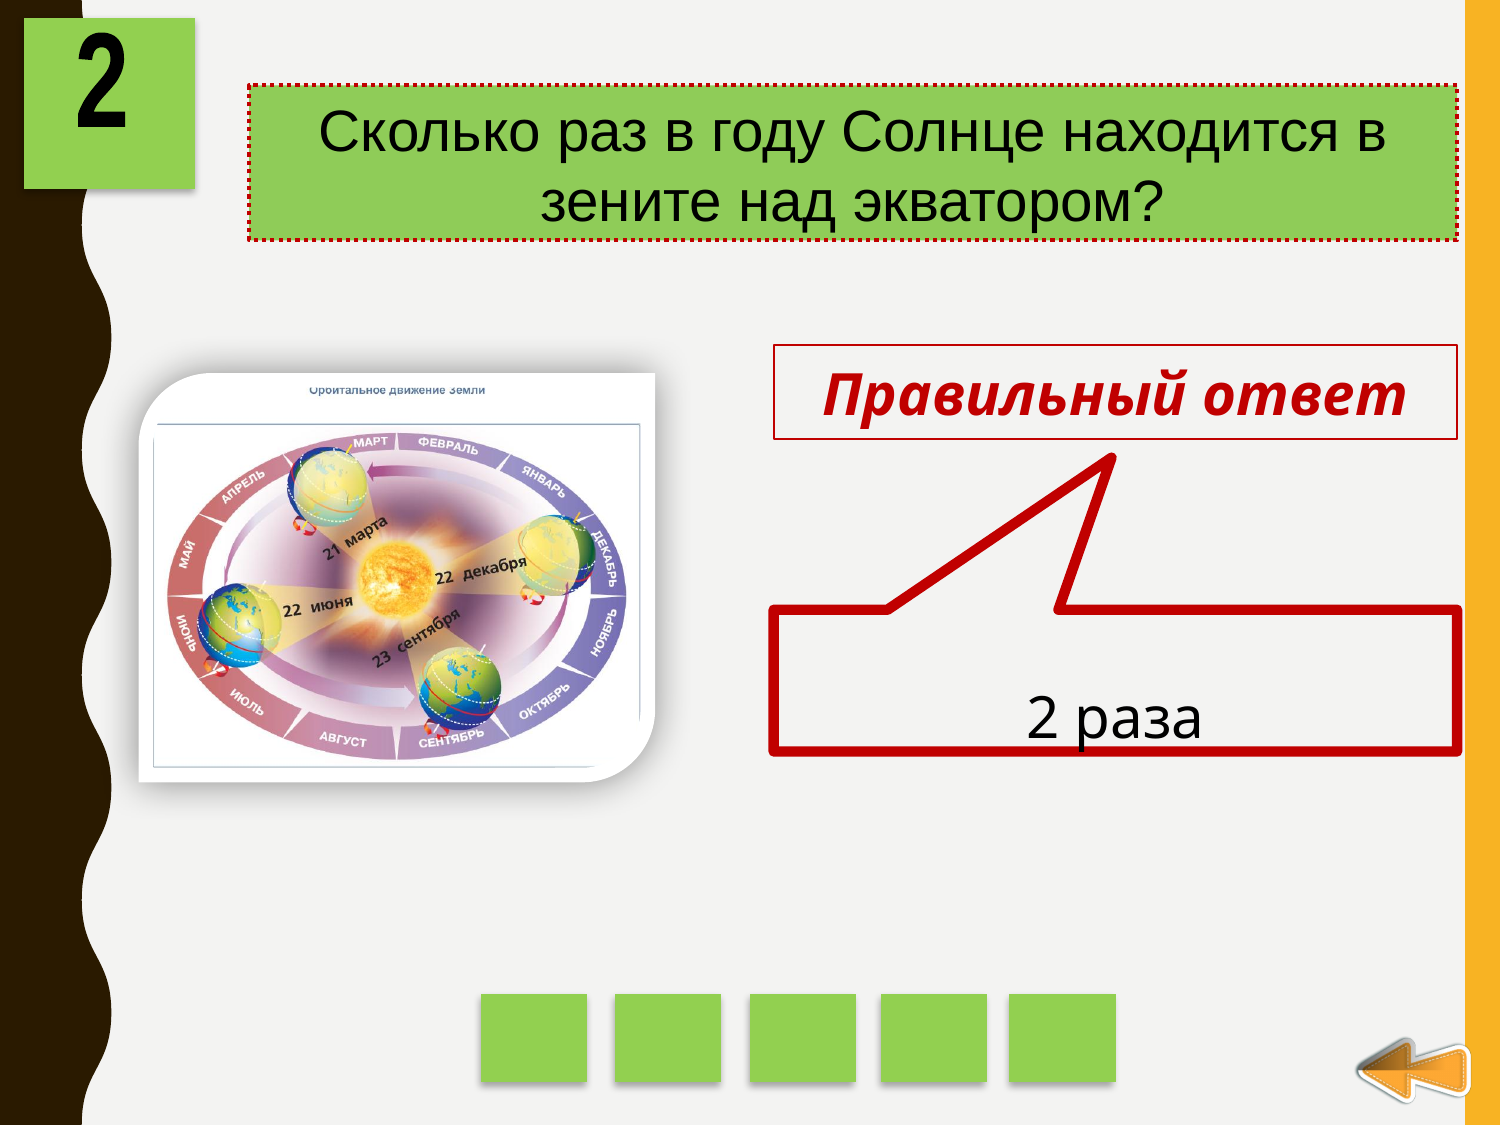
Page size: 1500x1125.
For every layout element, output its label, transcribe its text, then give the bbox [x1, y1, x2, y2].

text_box [881, 994, 988, 1083]
text_box Правильный ответ [773, 344, 1458, 440]
text_box Сколько раз в году Солнце находится в зените над экватором? [249, 85, 1458, 241]
text_box [750, 994, 857, 1083]
text_box [1009, 994, 1116, 1083]
text_box 2 раза [772, 456, 1459, 753]
picture [145, 380, 648, 776]
picture [1352, 1036, 1472, 1106]
text_box [480, 994, 588, 1083]
text_box [23, 17, 195, 189]
text_box [615, 994, 722, 1083]
